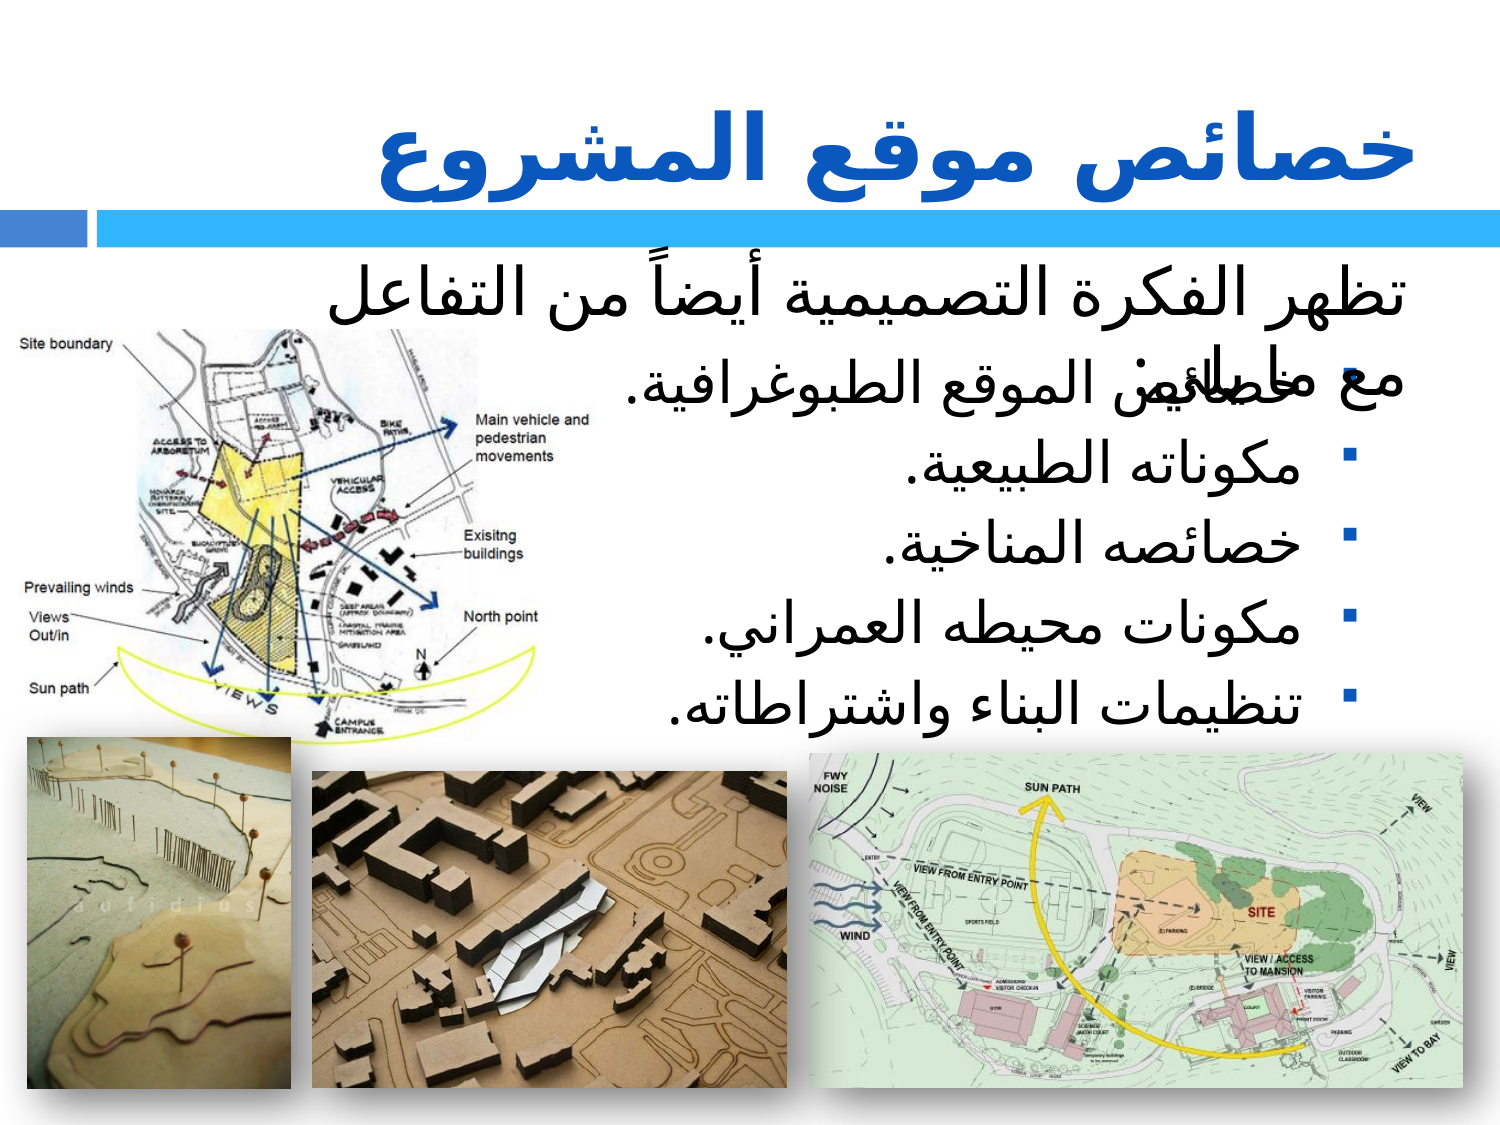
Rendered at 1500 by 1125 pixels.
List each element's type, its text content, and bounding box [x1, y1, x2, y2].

picture [0, 328, 601, 1090]
picture [312, 771, 787, 1088]
text_box تظهر الفكرة التصميمية أيضاً من التفاعل مع ما يلي: [300, 241, 1424, 417]
list خصائص الموقع الطبوغرافية. مكوناته الطبيعية. خصائصه المناخية. مكونات محيطه العمراني. تنظيمات البناء واشتراطاته. [601, 417, 1375, 755]
title خصائص موقع المشروع [75, 50, 1438, 238]
picture [809, 753, 1463, 1088]
